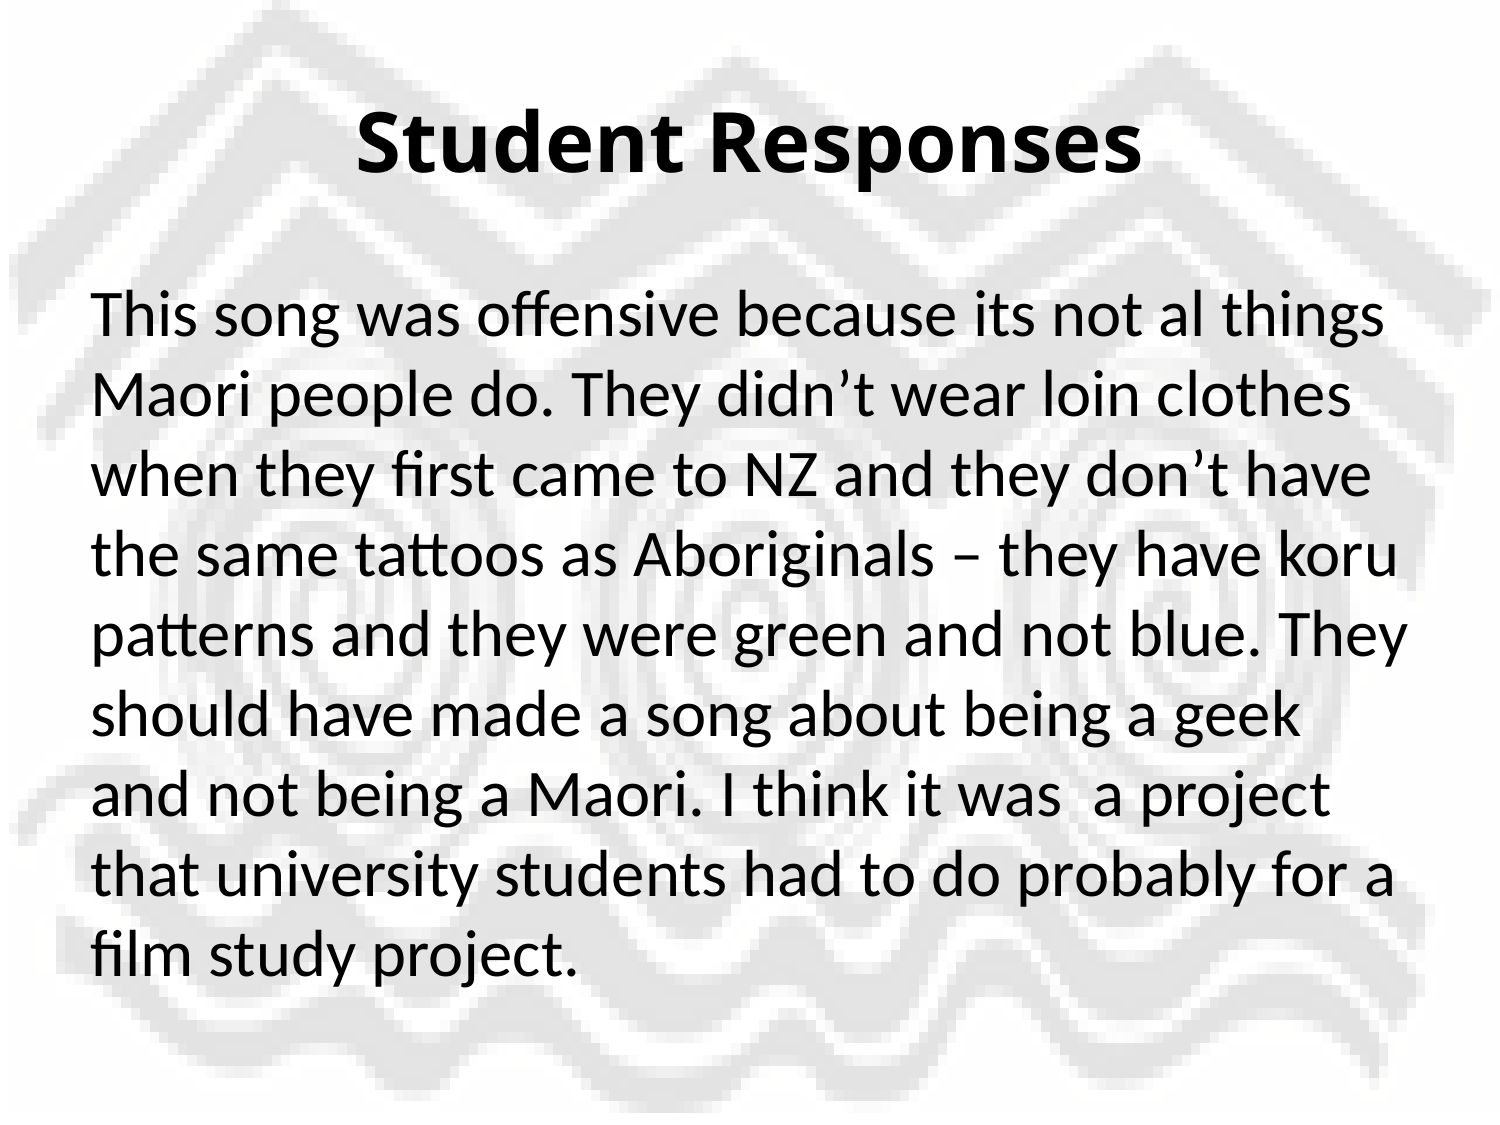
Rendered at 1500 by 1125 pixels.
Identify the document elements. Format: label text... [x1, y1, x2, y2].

list This song was offensive because its not al things Maori people do. They didn’t wear loin clothes when they first came to NZ and they don’t have the same tattoos as Aboriginals – they have koru patterns and they were green and not blue. They should have made a song about being a geek and not being a Maori. I think it was a project that university students had to do probably for a film study project. [75, 262, 1425, 1005]
title Student Responses [75, 45, 1425, 233]
